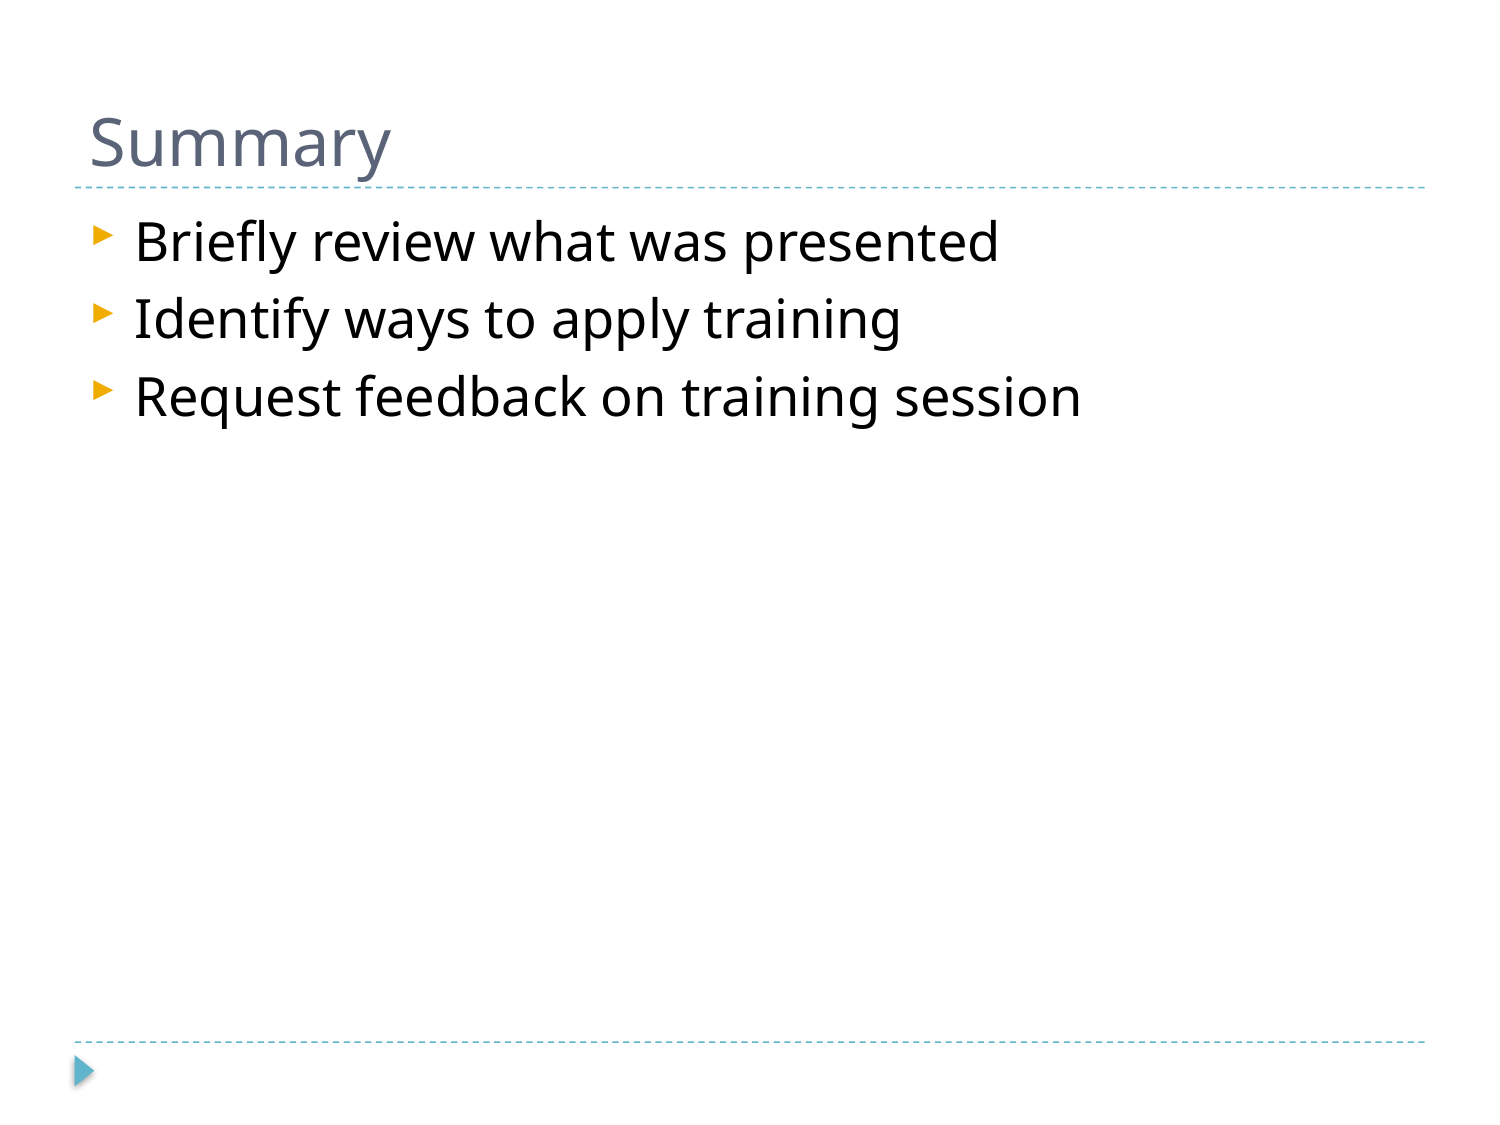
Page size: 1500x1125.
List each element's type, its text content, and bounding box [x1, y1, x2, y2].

list Briefly review what was presented Identify ways to apply training Request feedback on training session [75, 200, 1425, 1010]
title Summary [75, 24, 1425, 188]
